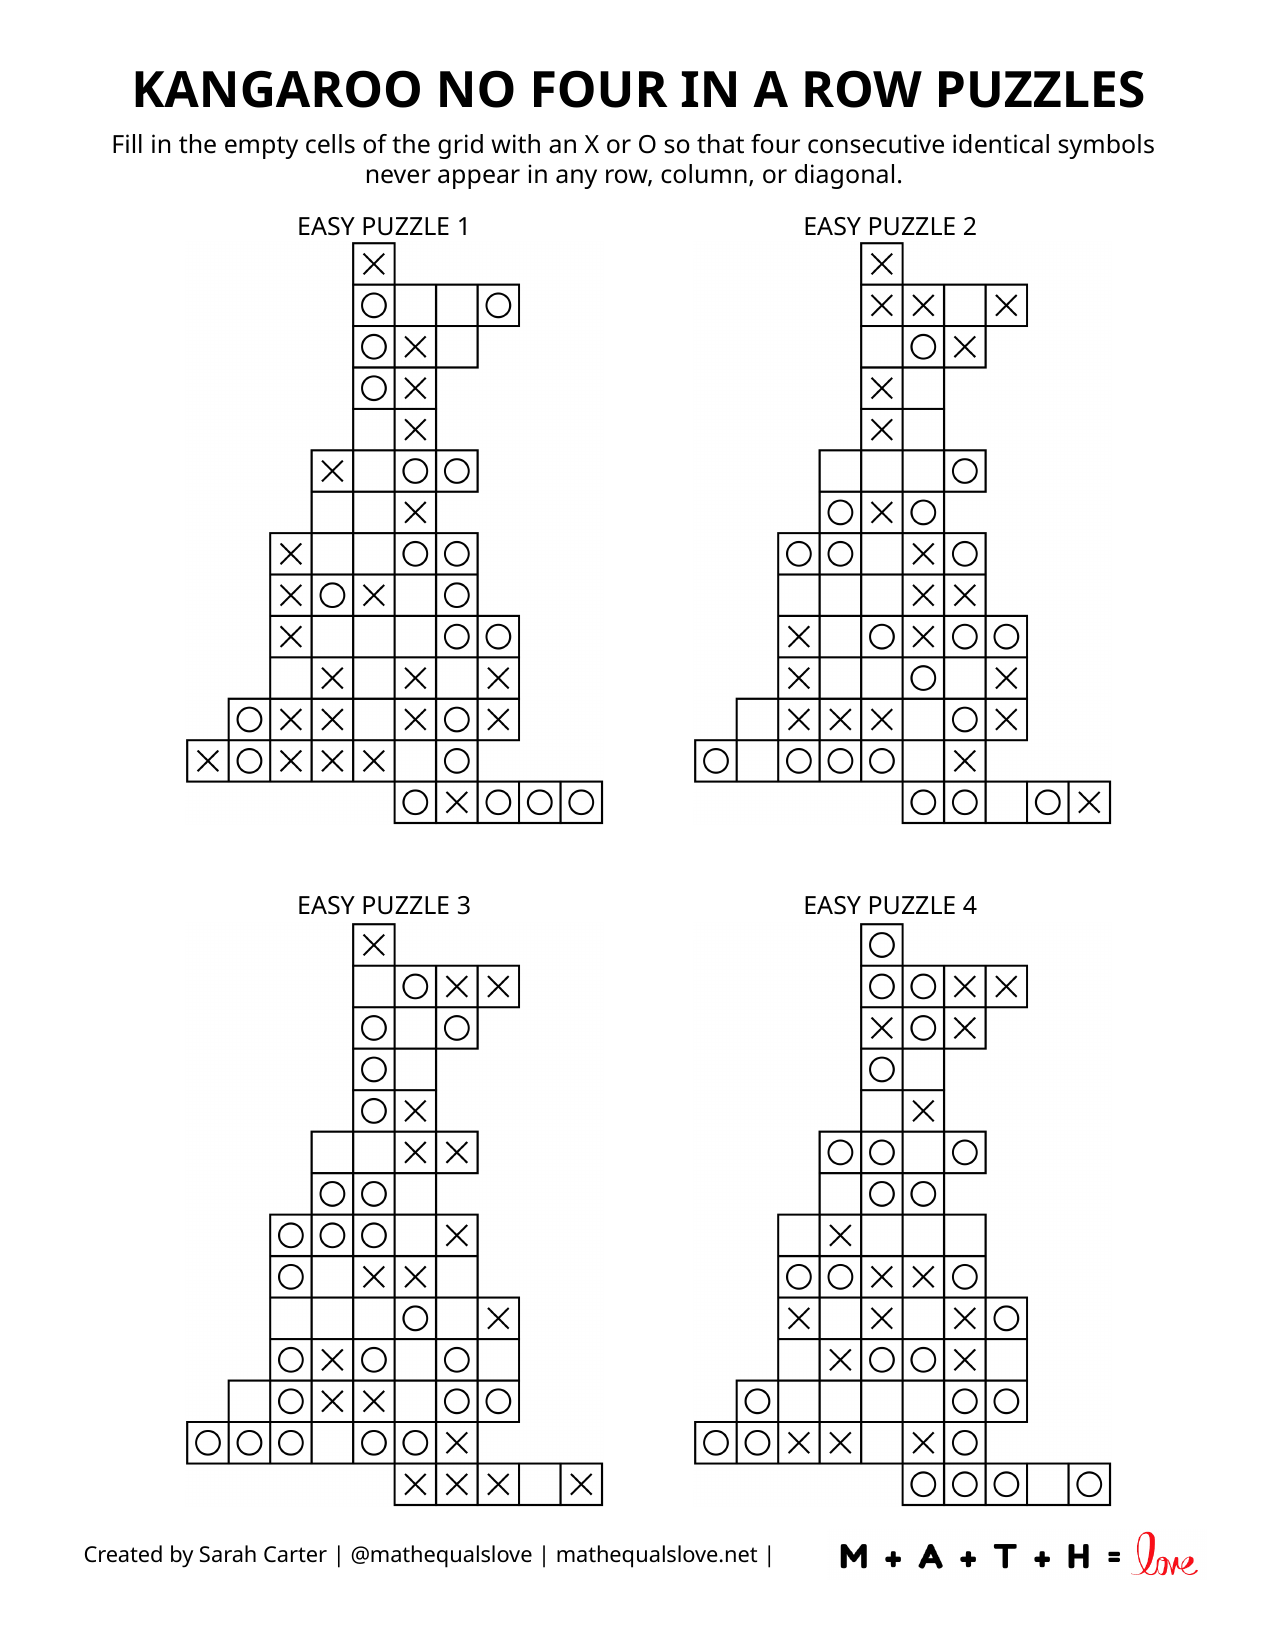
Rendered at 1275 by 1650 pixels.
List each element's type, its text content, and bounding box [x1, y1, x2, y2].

picture [826, 1528, 1207, 1580]
picture [693, 922, 1113, 1507]
text_box KANGAROO NO FOUR IN A ROW PUZZLES [66, 49, 1211, 120]
picture [184, 922, 604, 1507]
text_box Fill in the empty cells of the grid with an X or O so that four consecutive identical symbols never appear in any row, column, or diagonal. [0, 120, 1275, 196]
text_box EASY PUZZLE 1 [164, 210, 605, 262]
text_box EASY PUZZLE 2 [670, 210, 1111, 262]
text_box Created by Sarah Carter | @mathequalslove | mathequalslove.net | [68, 1533, 826, 1575]
picture [184, 241, 604, 826]
text_box EASY PUZZLE 3 [164, 889, 605, 941]
text_box EASY PUZZLE 4 [670, 889, 1111, 941]
picture [693, 241, 1113, 826]
